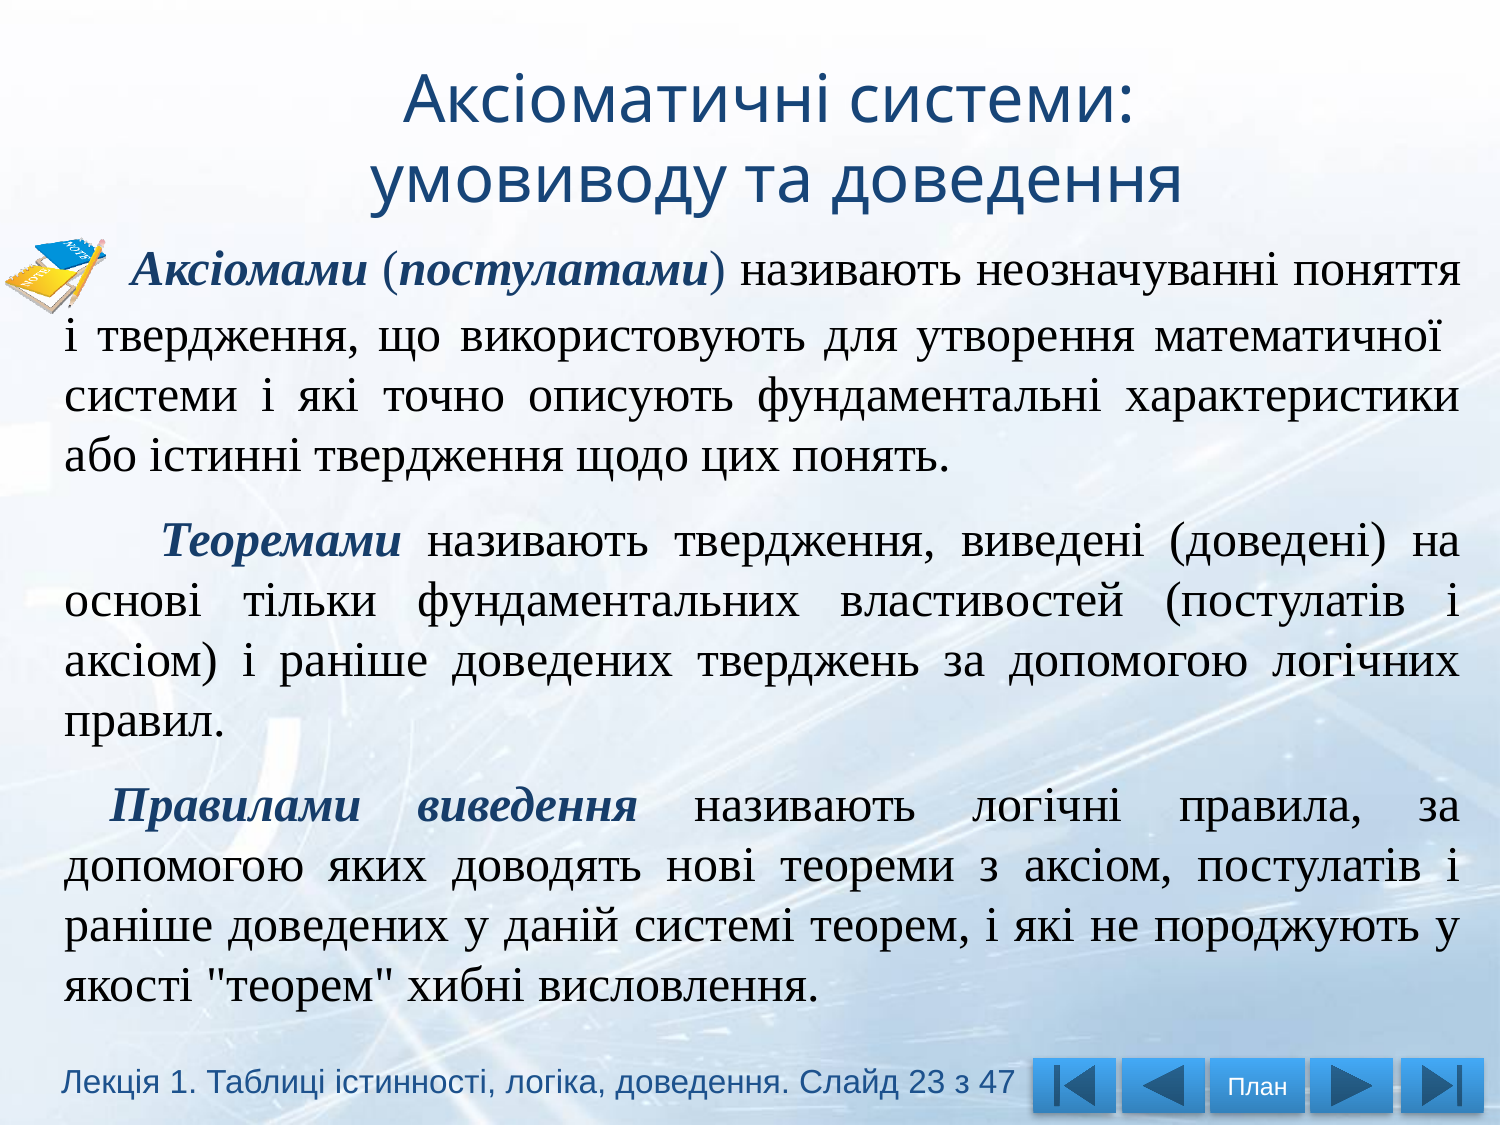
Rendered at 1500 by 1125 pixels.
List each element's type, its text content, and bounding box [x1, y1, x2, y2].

title Аксіоматичні системи: умовиводу та доведення [55, 63, 1484, 209]
list Аксіомами (постулатами) називають неозначуванні поняття і твердження, що використовують для утворення математичної системи і які точно описують фундаментальні характеристики або істинні твердження щодо цих понять. Теоремами називають твердження, виведені (доведені) на основі тільки фундаментальних властивостей (постулатів і аксіом) і раніше доведених тверджень за допомогою логічних правил. Правилами виведення називають логічні правила, за допомогою яких доводять нові теореми з аксіом, постулатів і раніше доведених у даній системі теорем, і які не породжують у якості "теорем" хибні висловлення. [49, 206, 1477, 1031]
picture [0, 0, 1500, 1125]
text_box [1033, 1058, 1484, 1114]
text_box Лекція 1. Таблиці істинності, логіка, доведення. Слайд 23 з 47 [46, 1052, 1033, 1107]
